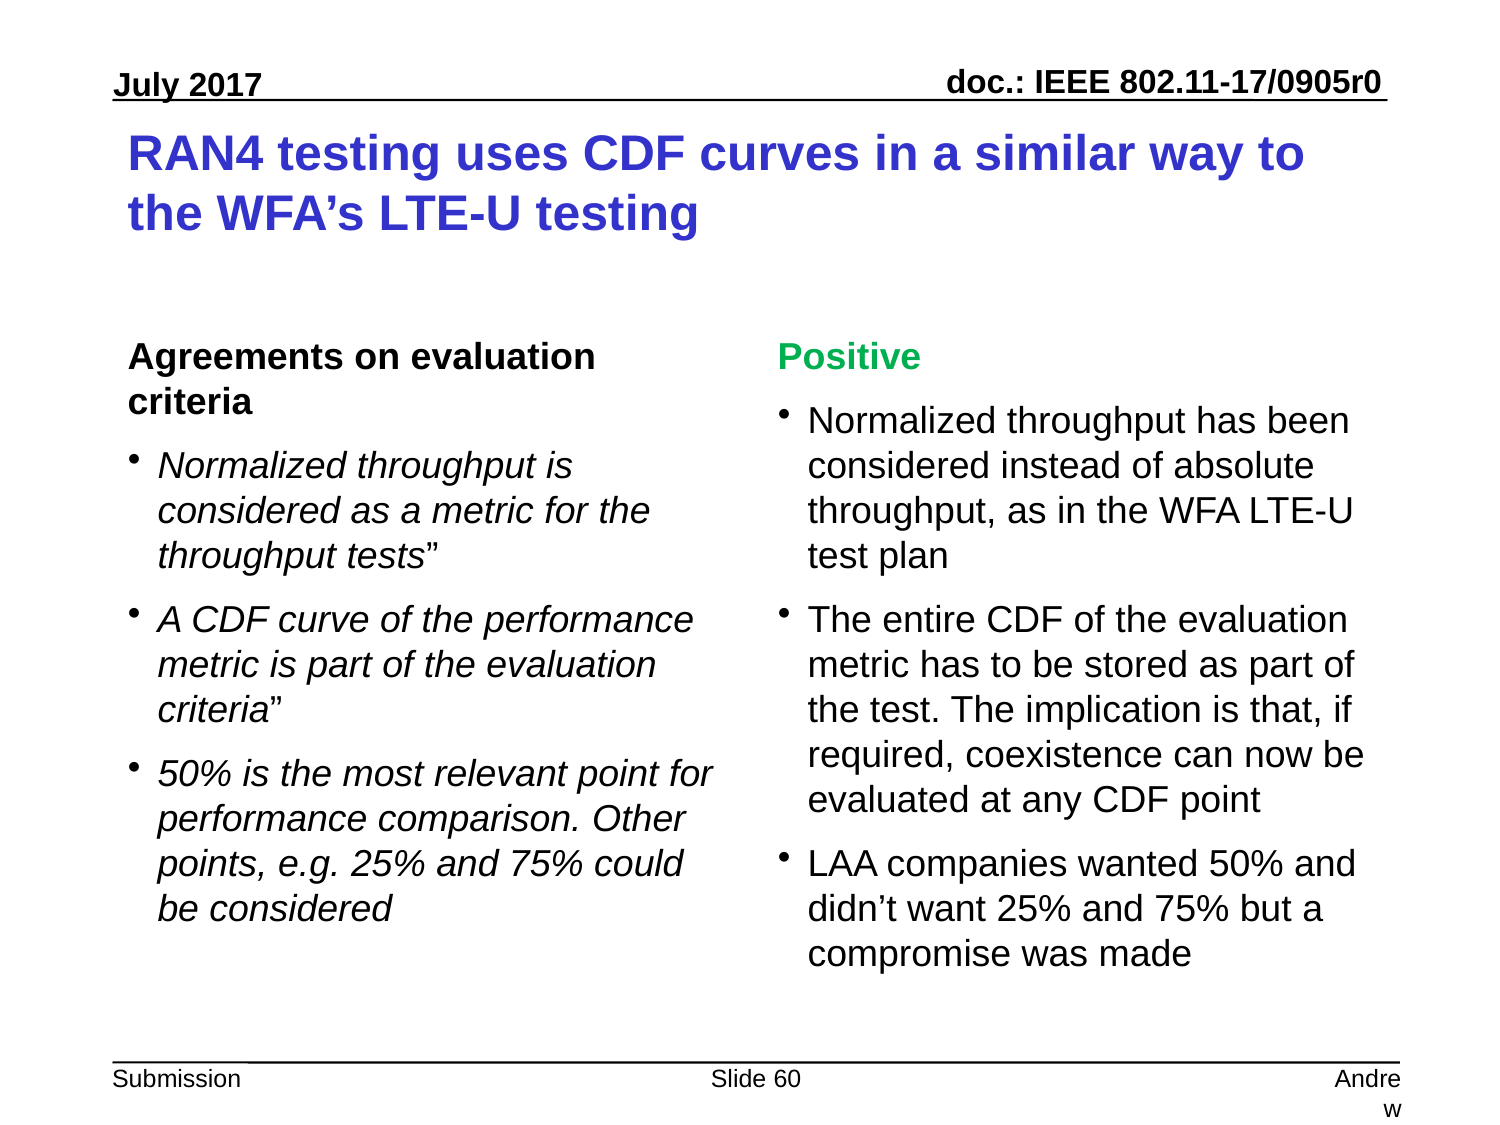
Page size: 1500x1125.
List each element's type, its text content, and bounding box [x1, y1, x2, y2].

title RAN4 testing uses CDF curves in a similar way to the WFA’s LTE-U testing [112, 112, 1388, 288]
footer Andrew Myles, Cisco [1320, 1061, 1402, 1093]
list Positive Normalized throughput has been considered instead of absolute throughput, as in the WFA LTE-U test plan The entire CDF of the evaluation metric has to be stored as part of the test. The implication is that, if required, coexistence can now be evaluated at any CDF point LAA companies wanted 50% and didn’t want 25% and 75% but a compromise was made [762, 324, 1388, 1000]
list Agreements on evaluation criteria Normalized throughput is considered as a metric for the throughput tests” A CDF curve of the performance metric is part of the evaluation criteria” 50% is the most relevant point for performance comparison. Other points, e.g. 25% and 75% could be considered [112, 324, 738, 1000]
slide_number Slide 60 [709, 1061, 803, 1093]
